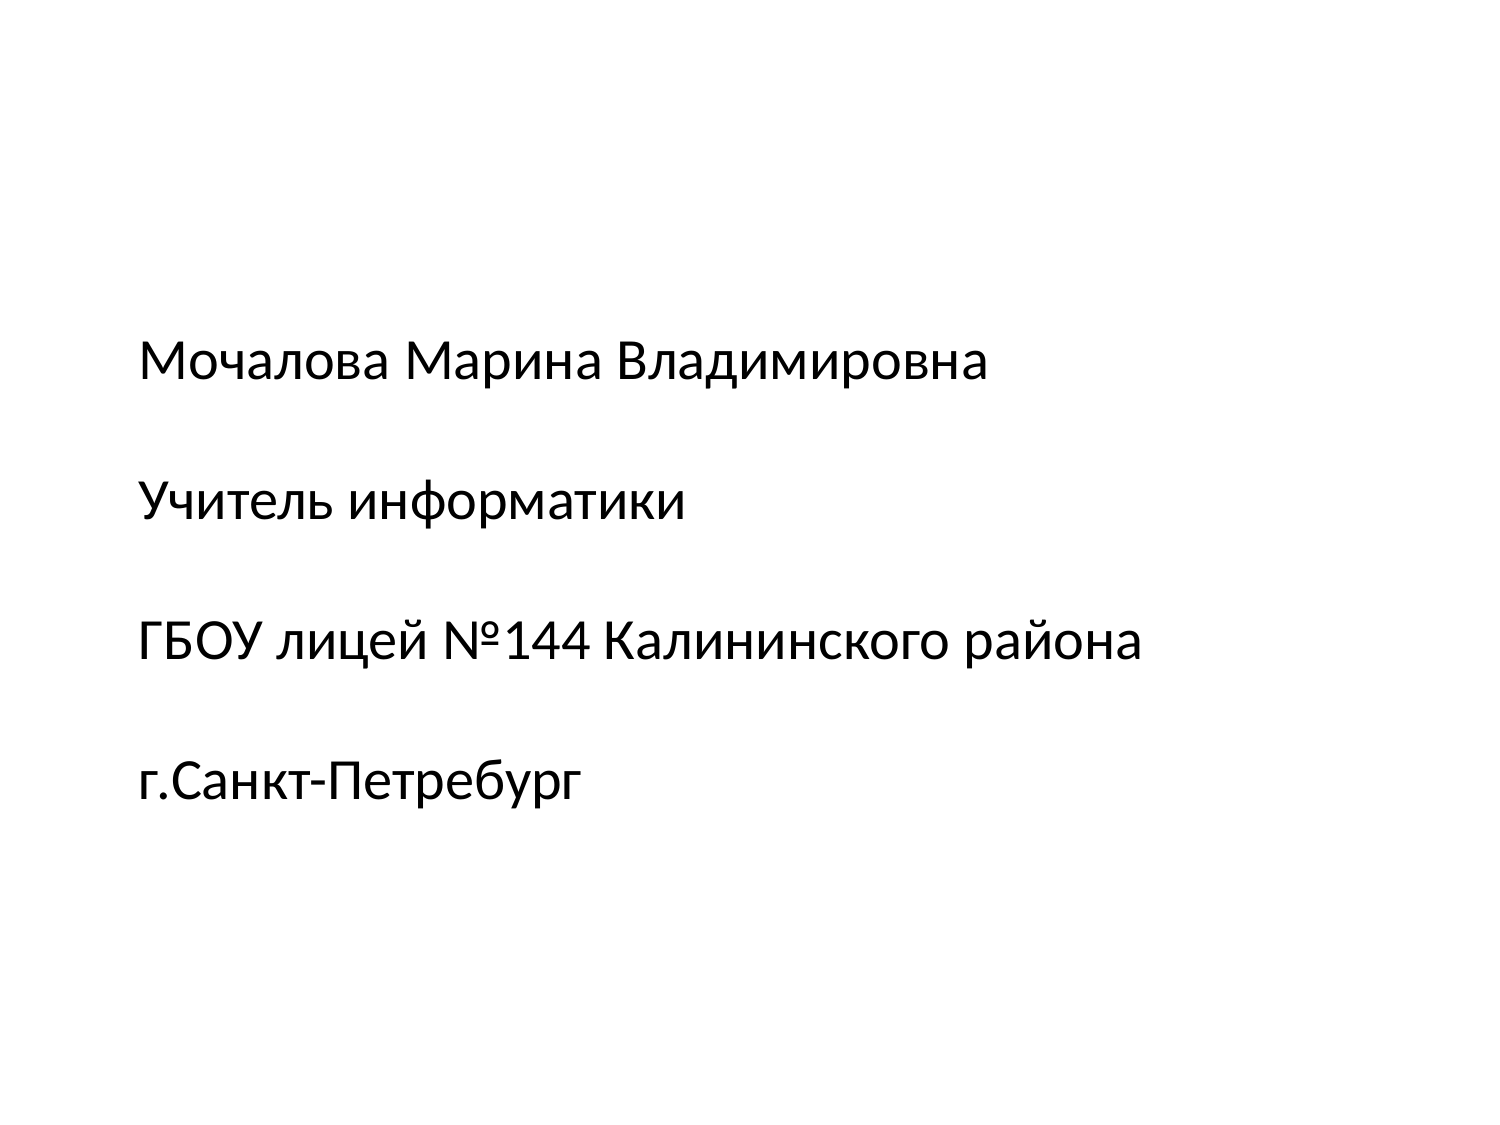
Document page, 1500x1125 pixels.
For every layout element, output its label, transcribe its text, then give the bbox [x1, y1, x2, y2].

text_box Мочалова Марина Владимировна Учитель информатики ГБОУ лицей №144 Калининского района г.Санкт-Петребург [123, 243, 1164, 819]
